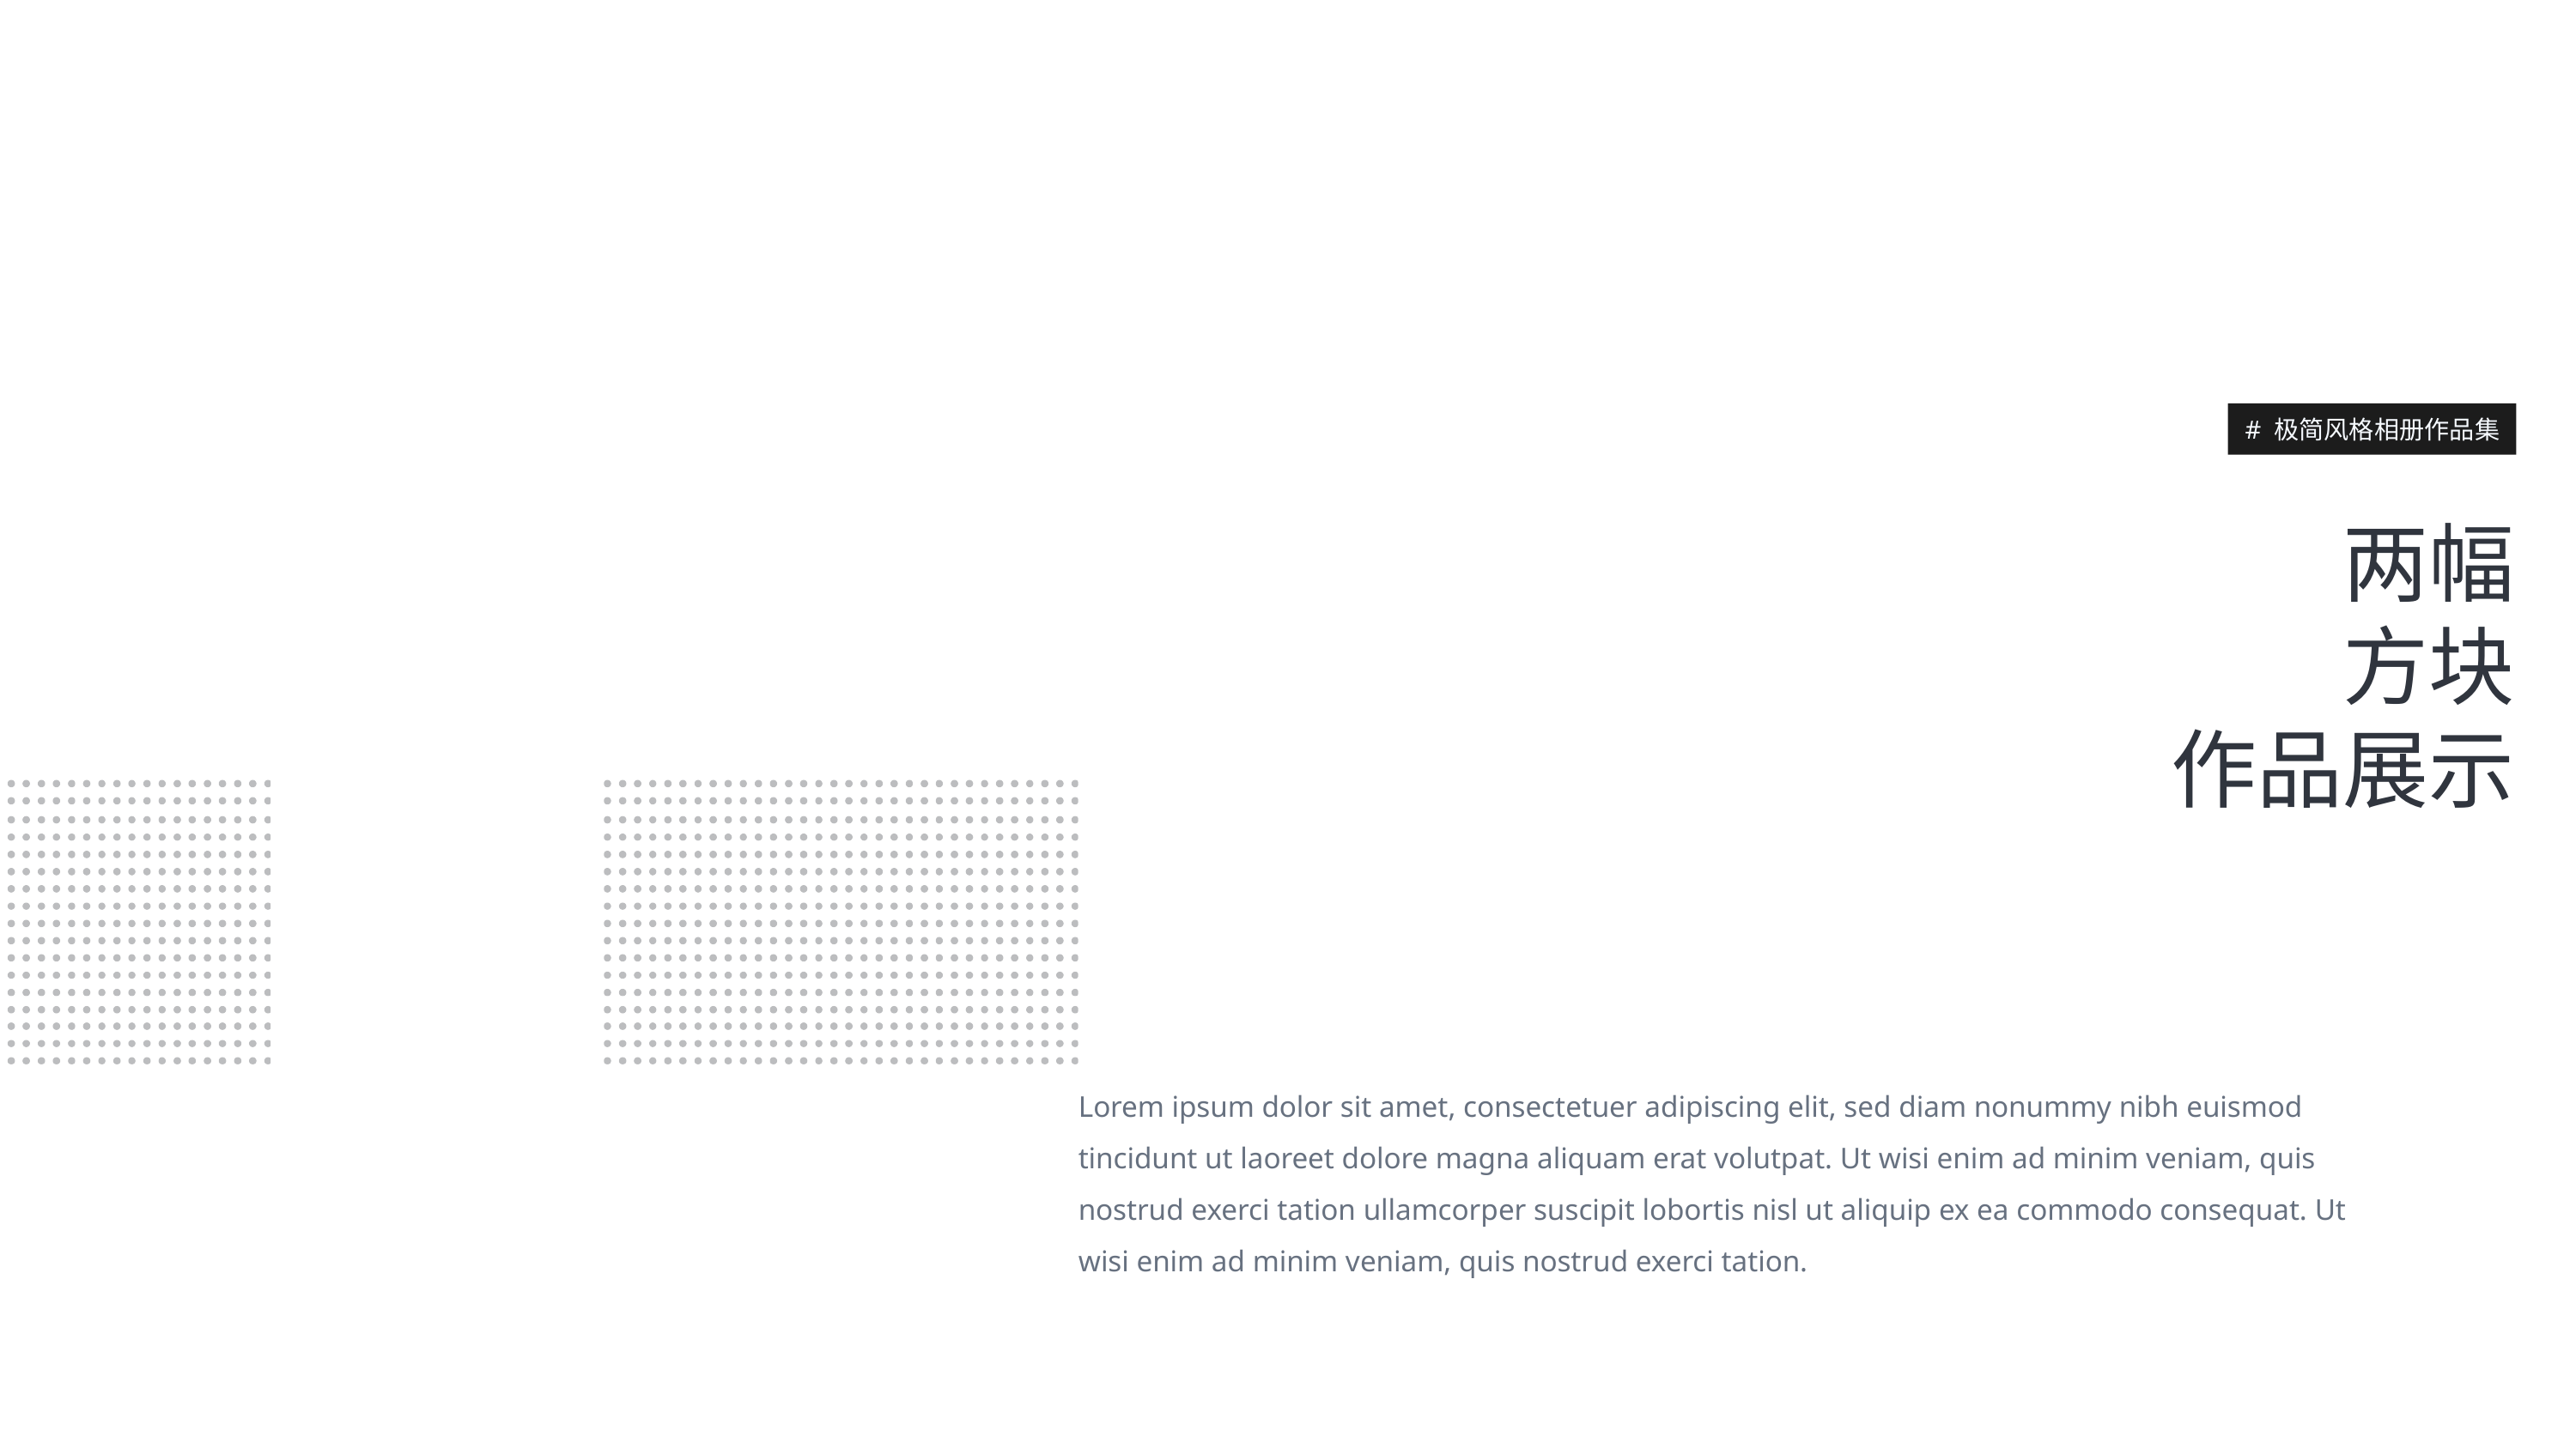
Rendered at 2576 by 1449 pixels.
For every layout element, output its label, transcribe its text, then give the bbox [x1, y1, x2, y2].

text_box 两幅 方块 作品展示 [2171, 509, 2515, 819]
picture [0, 260, 1962, 1280]
text_box # 极简风格相册作品集 [2227, 403, 2517, 455]
text_box Lorem ipsum dolor sit amet, consectetuer adipiscing elit, sed diam nonummy nibh euismod tincidunt ut laoreet dolore magna aliquam erat volutpat. Ut wisi enim ad minim veniam, quis nostrud exerci tation ullamcorper suscipit lobortis nisl ut aliquip ex ea commodo consequat. Ut wisi enim ad minim veniam, quis nostrud exerci tation. [1078, 1071, 2361, 1277]
